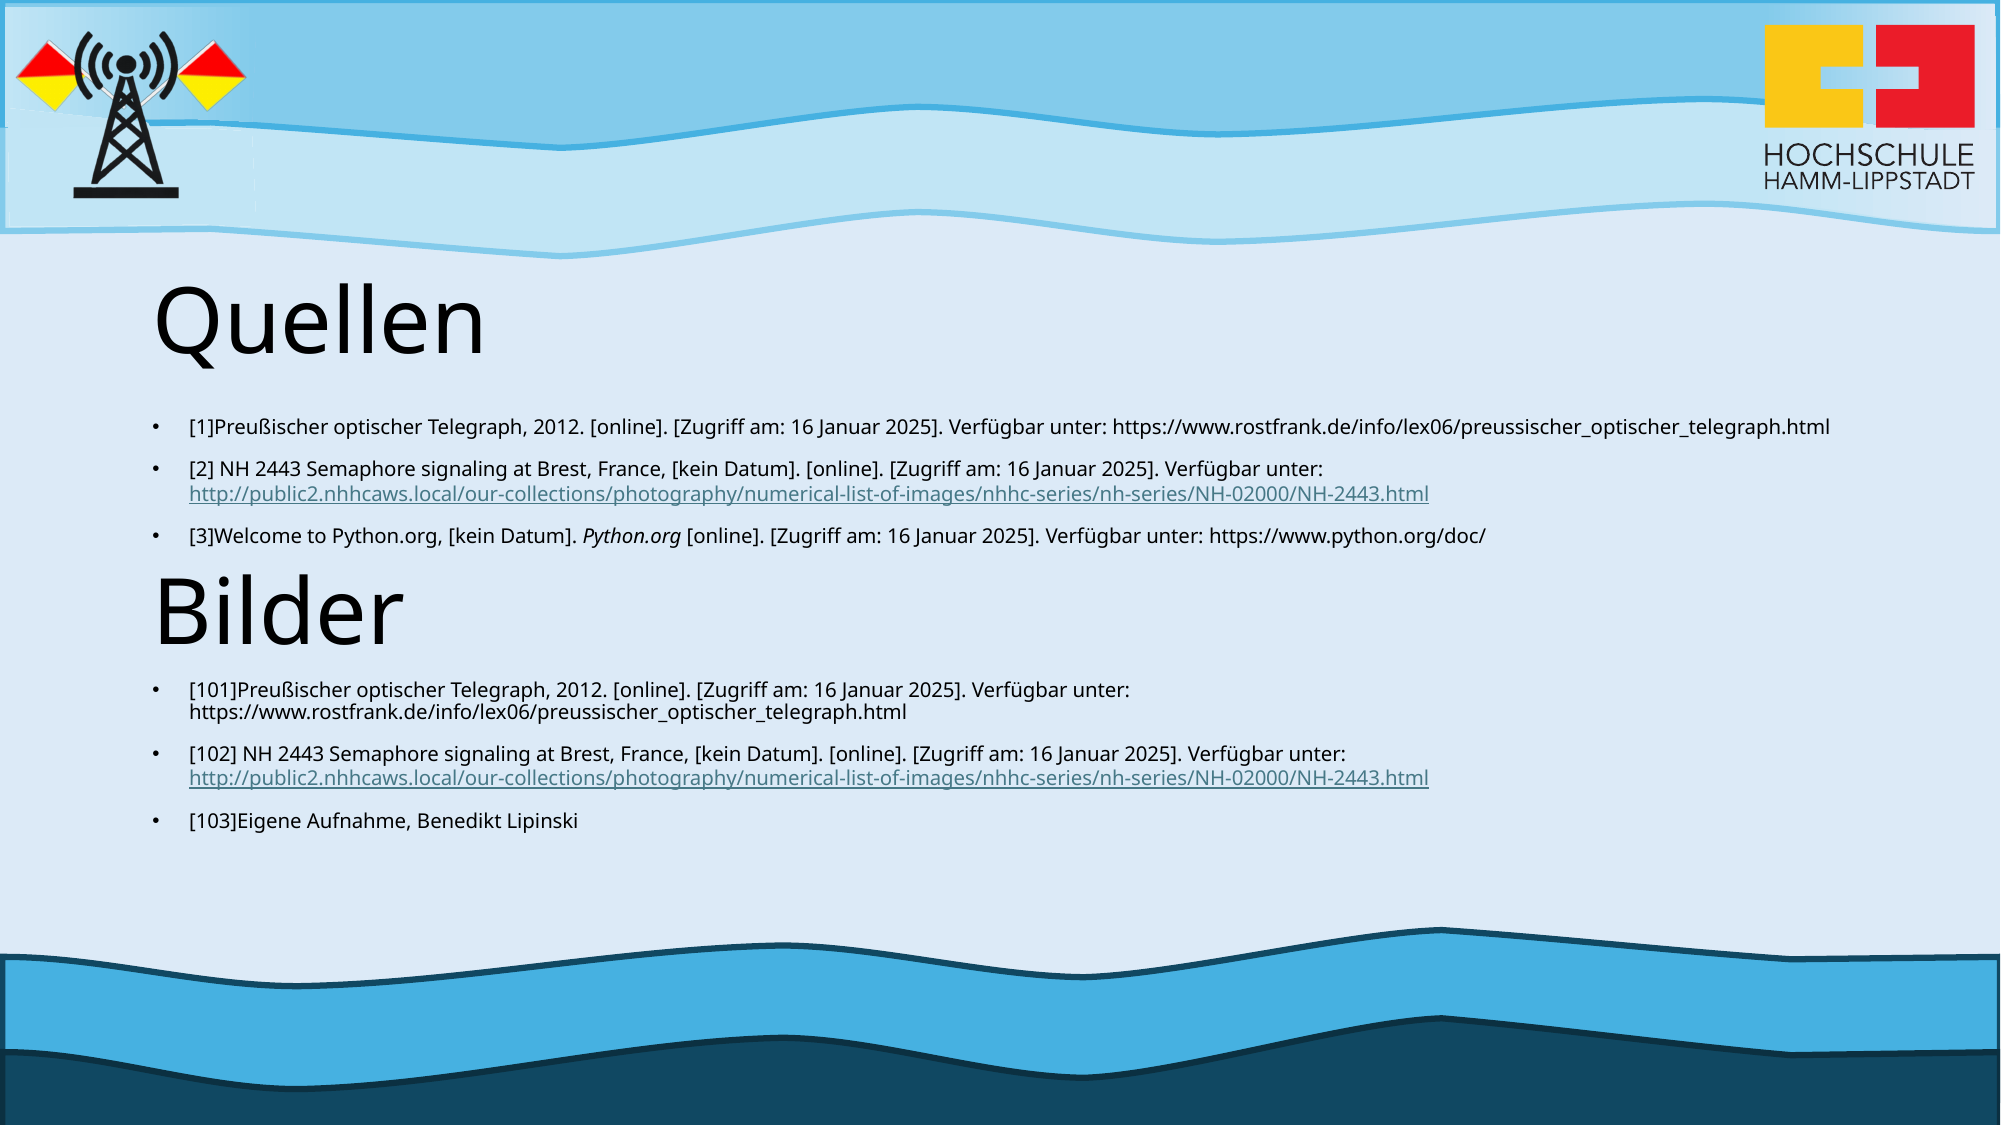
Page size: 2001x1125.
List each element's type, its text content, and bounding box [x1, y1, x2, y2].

text_box Bilder [137, 522, 1863, 672]
list [1]Preußischer optischer Telegraph, 2012. [online]. [Zugriff am: 16 Januar 2025]. Verfügbar unter: https://www.rostfrank.de/info/lex06/preussischer_optischer_telegraph.html [2] NH 2443 Semaphore signaling at Brest, France, [kein Datum]. [online]. [Zugriff am: 16 Januar 2025]. Verfügbar unter: http://public2.nhhcaws.local/our-collections/photography/numerical-list-of-images/nhhc-series/nh-series/NH-02000/NH-2443.html [3]Welcome to Python.org, [kein Datum]. Python.org [online]. [Zugriff am: 16 Januar 2025]. Verfügbar unter: https://www.python.org/doc/ [137, 417, 1863, 522]
picture [7, 12, 256, 237]
title Quellen [137, 231, 1863, 417]
text_box [101]Preußischer optischer Telegraph, 2012. [online]. [Zugriff am: 16 Januar 2025]. Verfügbar unter: https://www.rostfrank.de/info/lex06/preussischer_optischer_telegraph.html [102] NH 2443 Semaphore signaling at Brest, France, [kein Datum]. [online]. [Zugriff am: 16 Januar 2025]. Verfügbar unter: http://public2.nhhcaws.local/our-collections/photography/numerical-list-of-images/nhhc-series/nh-series/NH-02000/NH-2443.html [103]Eigene Aufnahme, Benedikt Lipinski [137, 672, 1863, 842]
